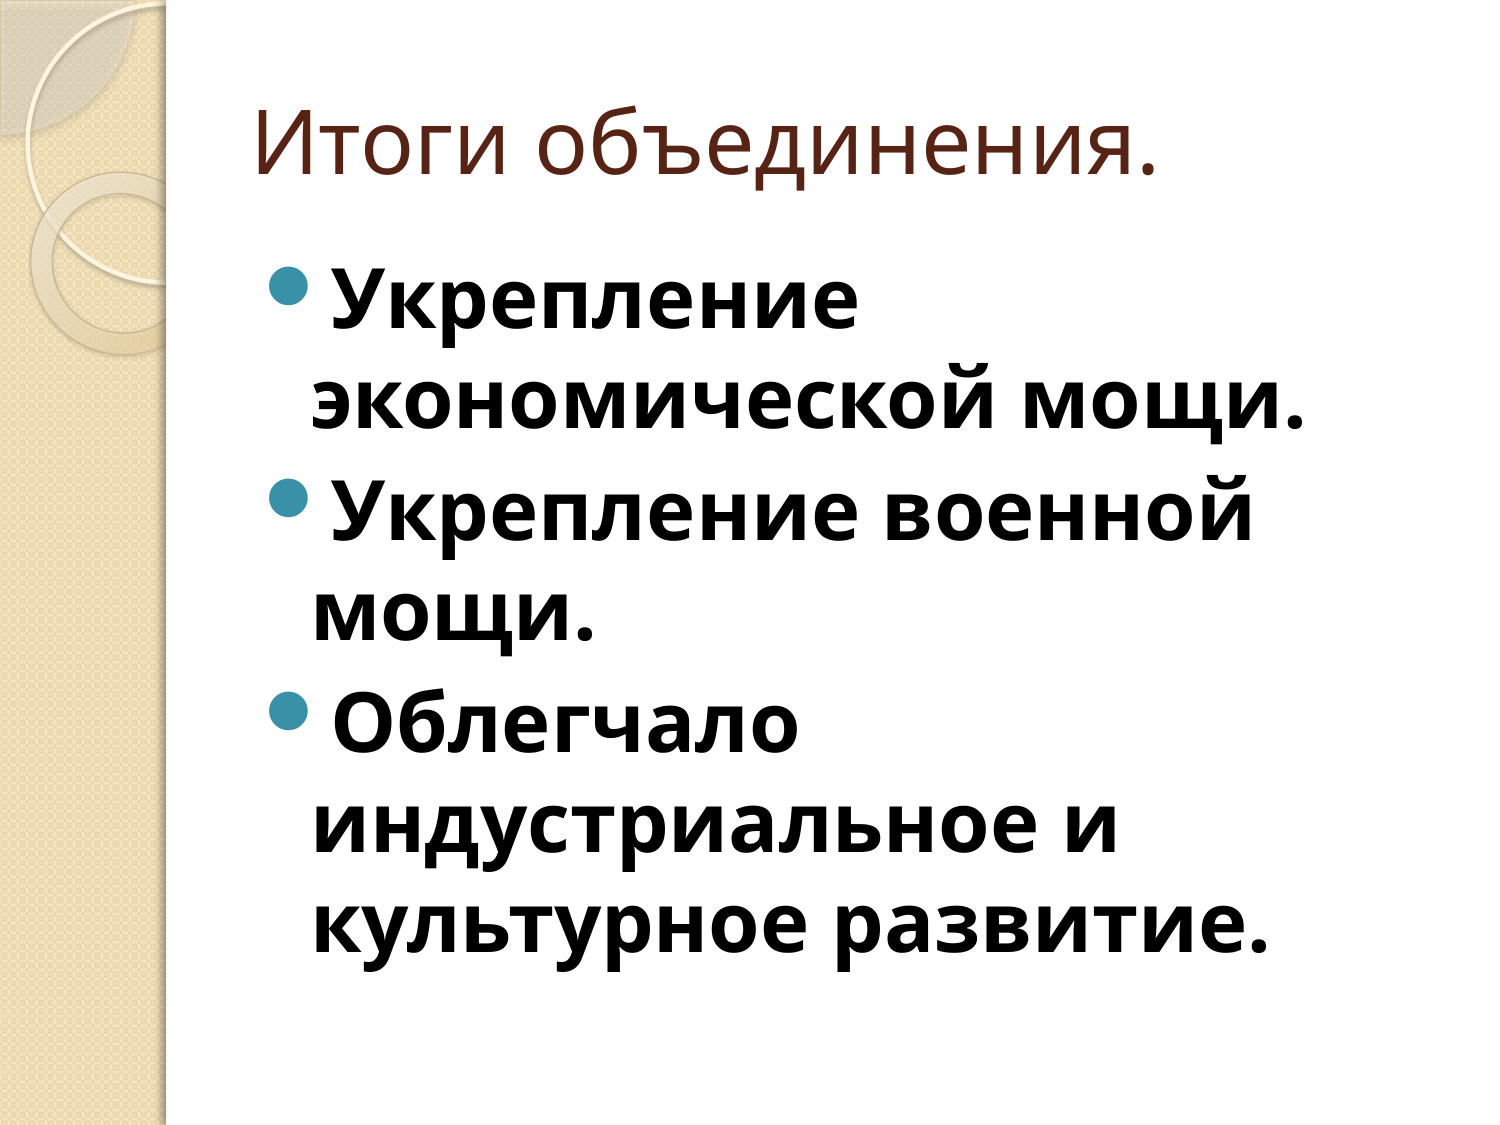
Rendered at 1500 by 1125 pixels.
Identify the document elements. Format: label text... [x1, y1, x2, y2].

list Укрепление экономической мощи. Укрепление военной мощи. Облегчало индустриальное и культурное развитие. [235, 237, 1466, 1025]
title Итоги объединения. [235, 45, 1466, 233]
